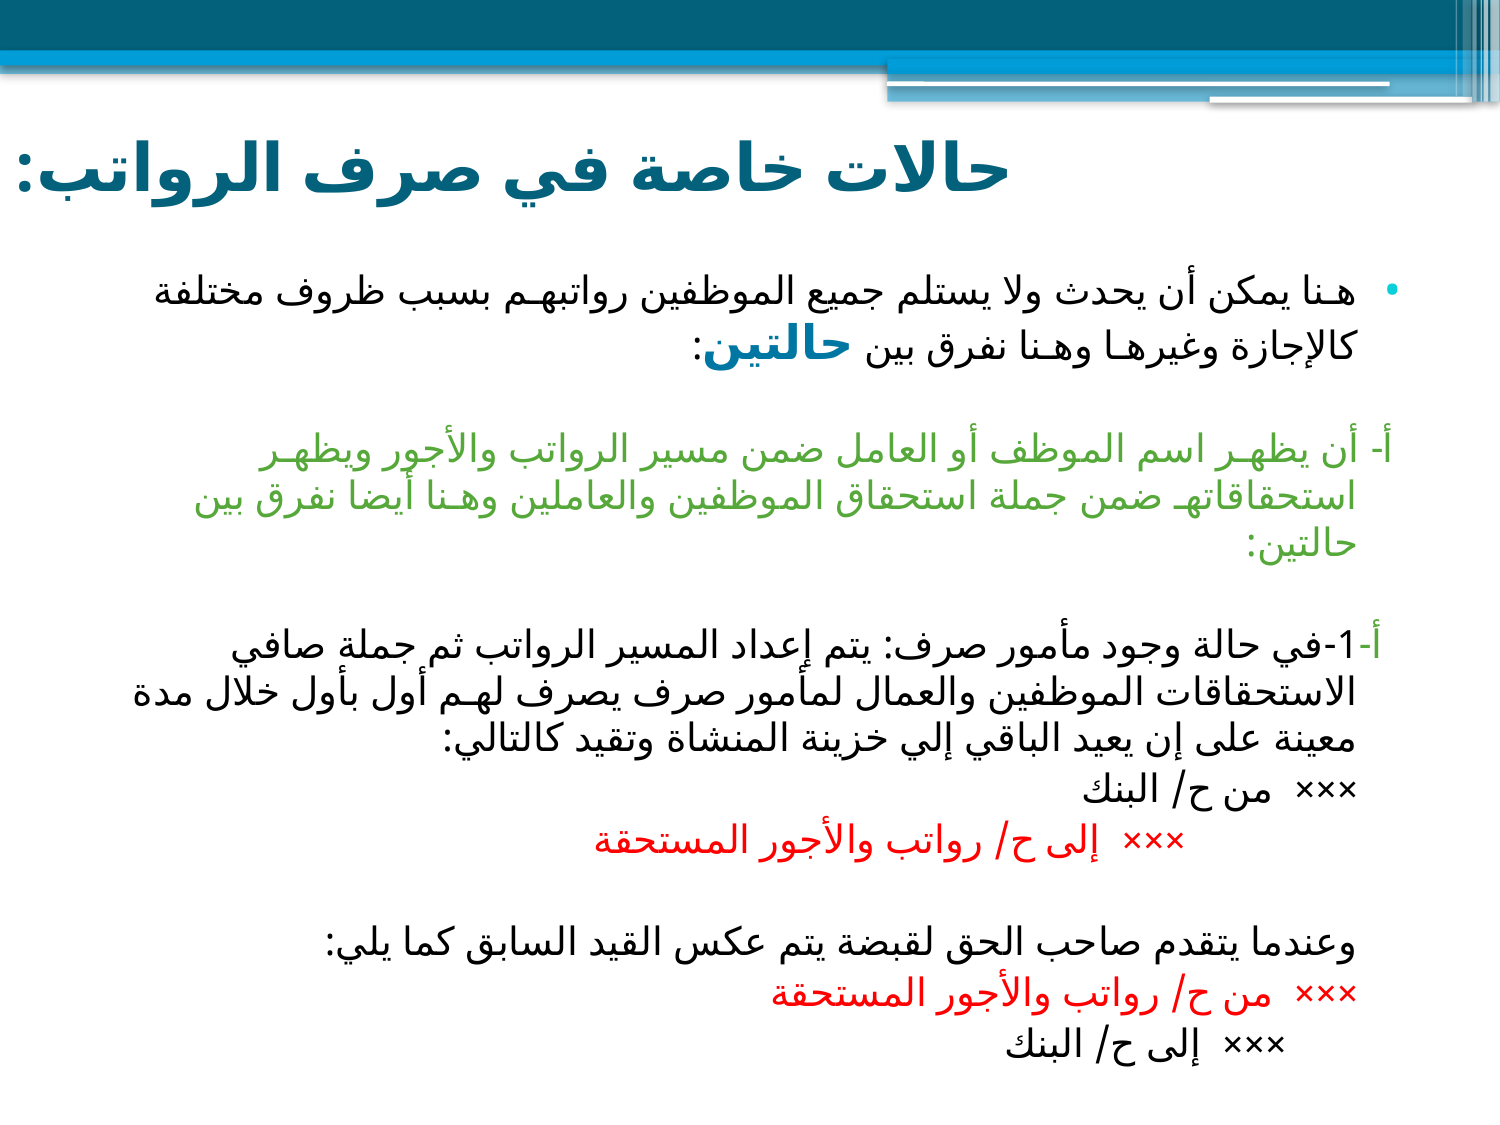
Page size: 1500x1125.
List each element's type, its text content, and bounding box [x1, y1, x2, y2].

list هـنا يمكن أن يحدث ولا يستلم جميع الموظفين رواتبهـم بسبب ظروف مختلفة كالإجازة وغيرهـا وهـنا نفرق بين حالتين: أ- أن يظهـر اسم الموظف أو العامل ضمن مسير الرواتب والأجور ويظهـر استحقاقاتهـ ضمن جملة استحقاق الموظفين والعاملين وهـنا أيضا نفرق بين حالتين: أ- 1-في حالة وجود مأمور صرف: يتم إعداد المسير الرواتب ثم جملة صافي الاستحقاقات الموظفين والعمال لمأمور صرف يصرف لهـم أول بأول خلال مدة معينة على إن يعيد الباقي إلي خزينة المنشاة وتقيد كالتالي: ××× من ح/ البنك ××× إلى ح/ رواتب والأجور المستحقة وعندما يتقدم صاحب الحق لقبضة يتم عكس القيد السابق كما يلي: ××× من ح/ رواتب والأجور المستحقة ××× إلى ح/ البنك [75, 257, 1425, 1079]
title حالات خاصة في صرف الرواتب: [0, 117, 1350, 293]
